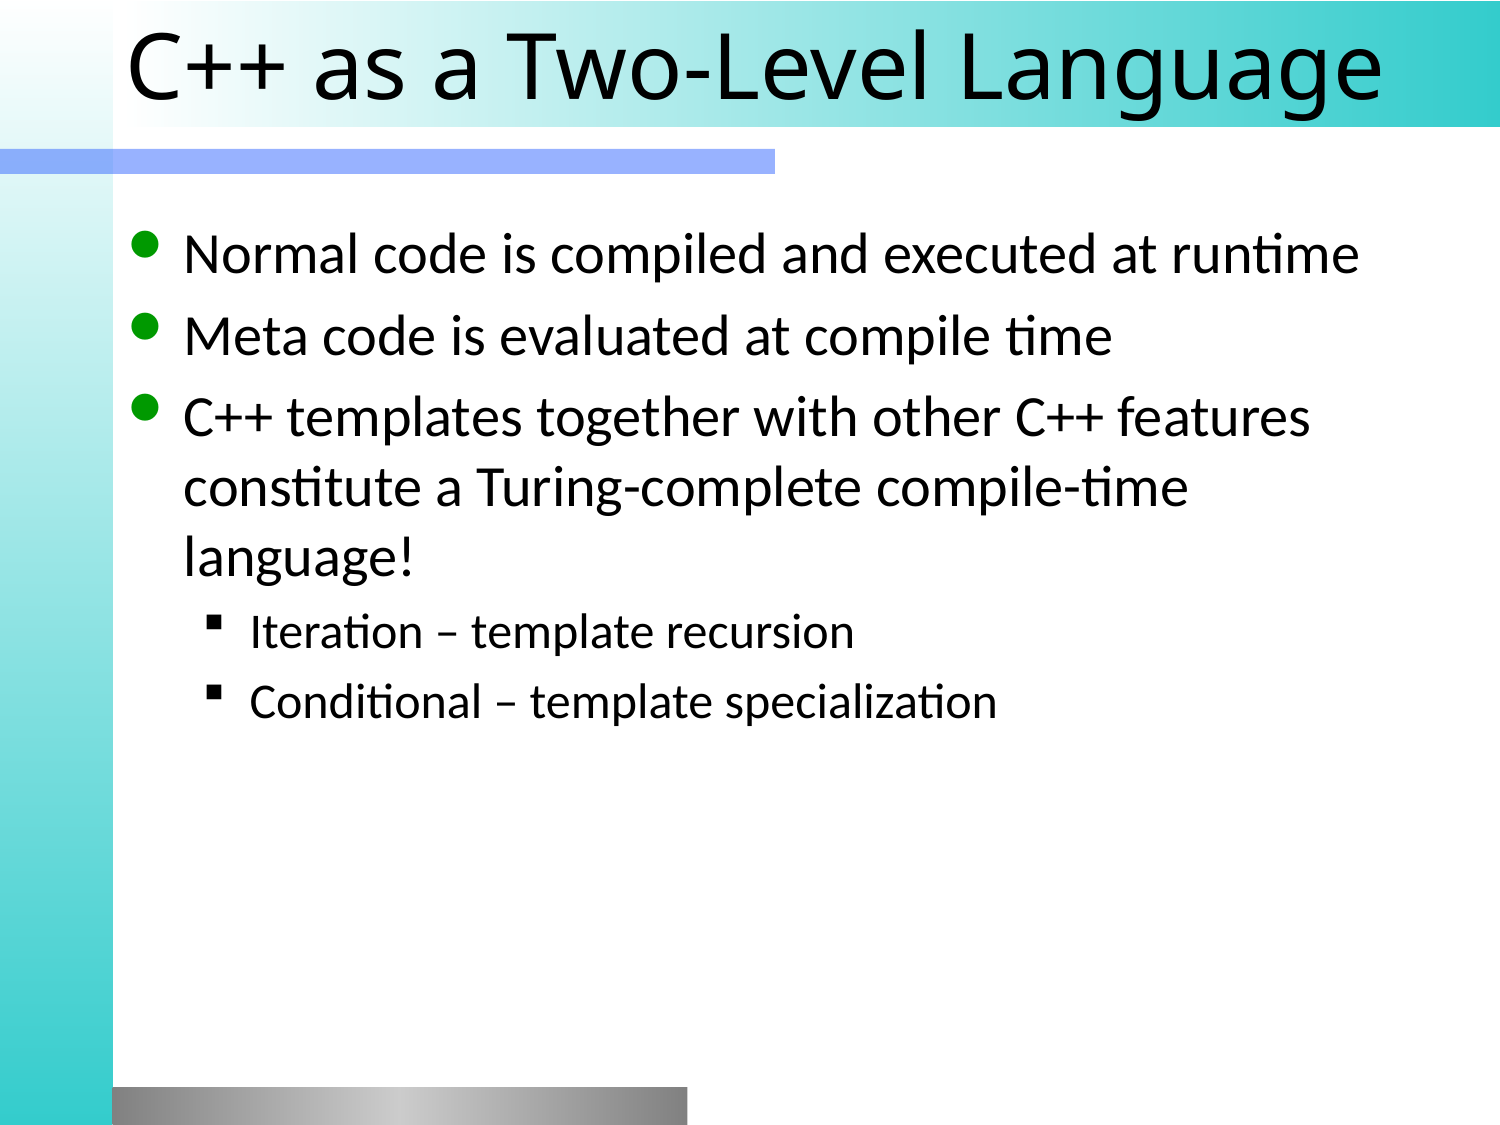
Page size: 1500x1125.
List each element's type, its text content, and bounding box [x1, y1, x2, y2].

title C++ as a Two-Level Language [110, 0, 1500, 126]
list Normal code is compiled and executed at runtime Meta code is evaluated at compile time C++ templates together with other C++ features constitute a Turing-complete compile-time language! Iteration – template recursion Conditional – template specialization [112, 207, 1388, 1073]
